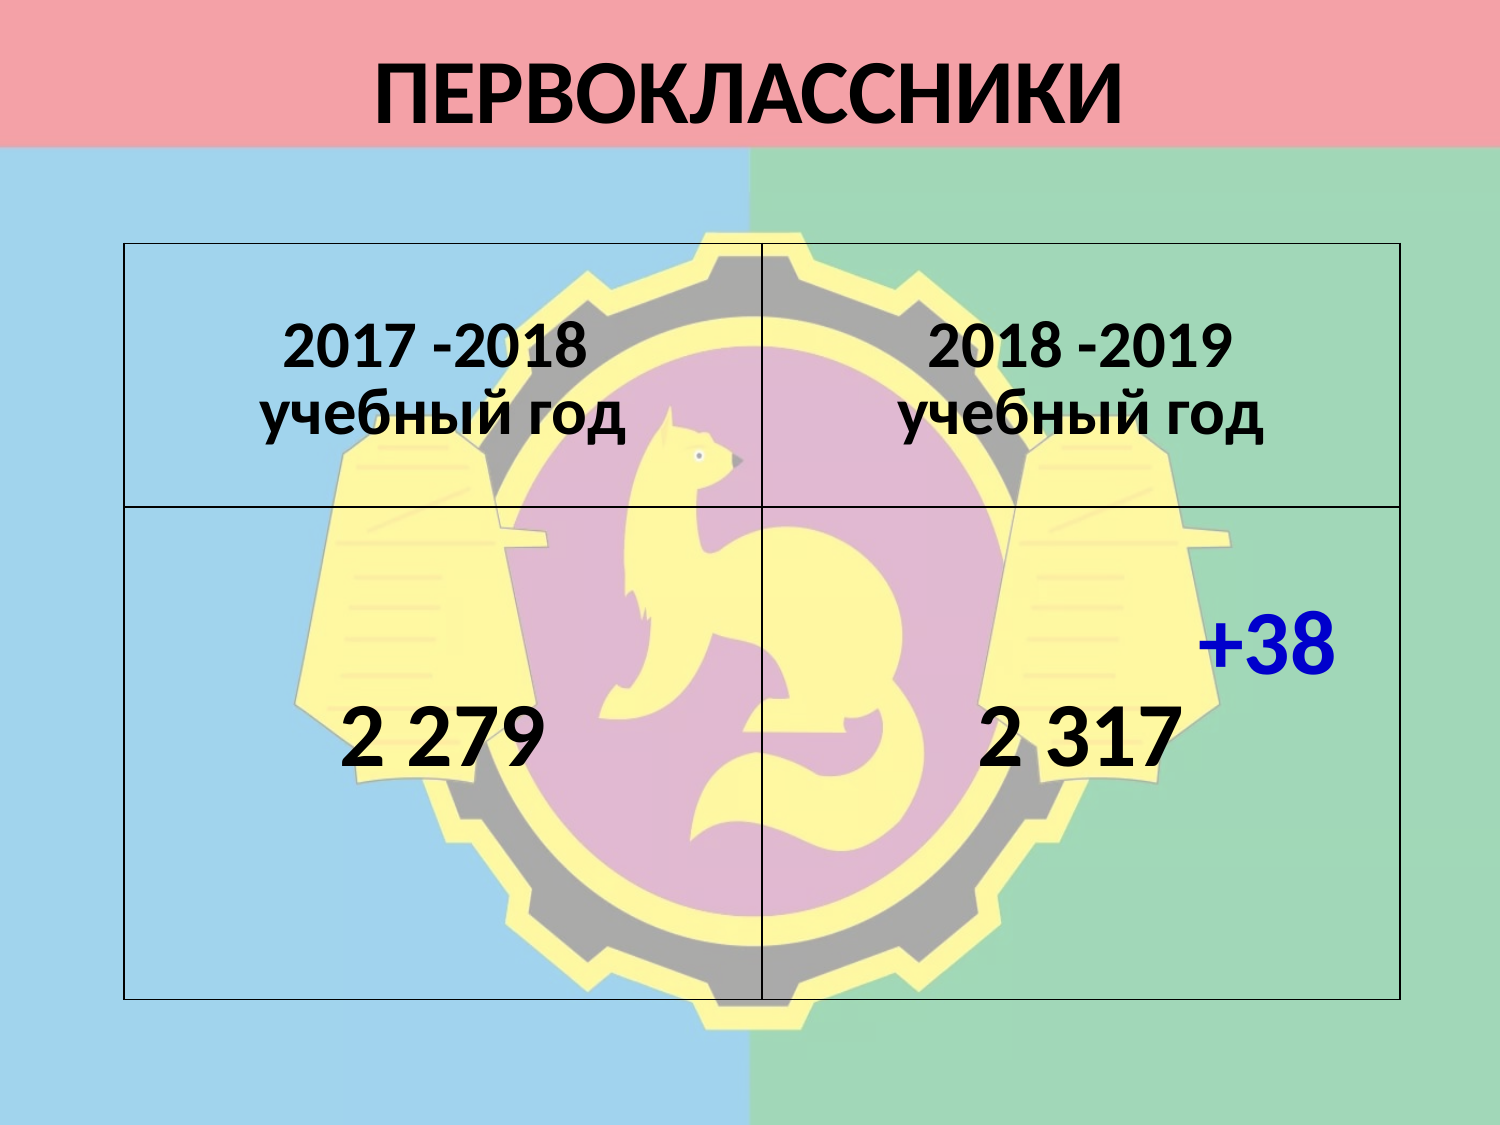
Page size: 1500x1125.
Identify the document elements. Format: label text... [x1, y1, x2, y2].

table_header 2017 -2018 учебный год [125, 244, 761, 506]
table_cell +38 2 317 [763, 508, 1399, 999]
table_header 2018 -2019 учебный год [763, 244, 1399, 506]
title ПЕРВОКЛАССНИКИ [75, 0, 1425, 173]
table_cell 2 279 [125, 508, 761, 999]
